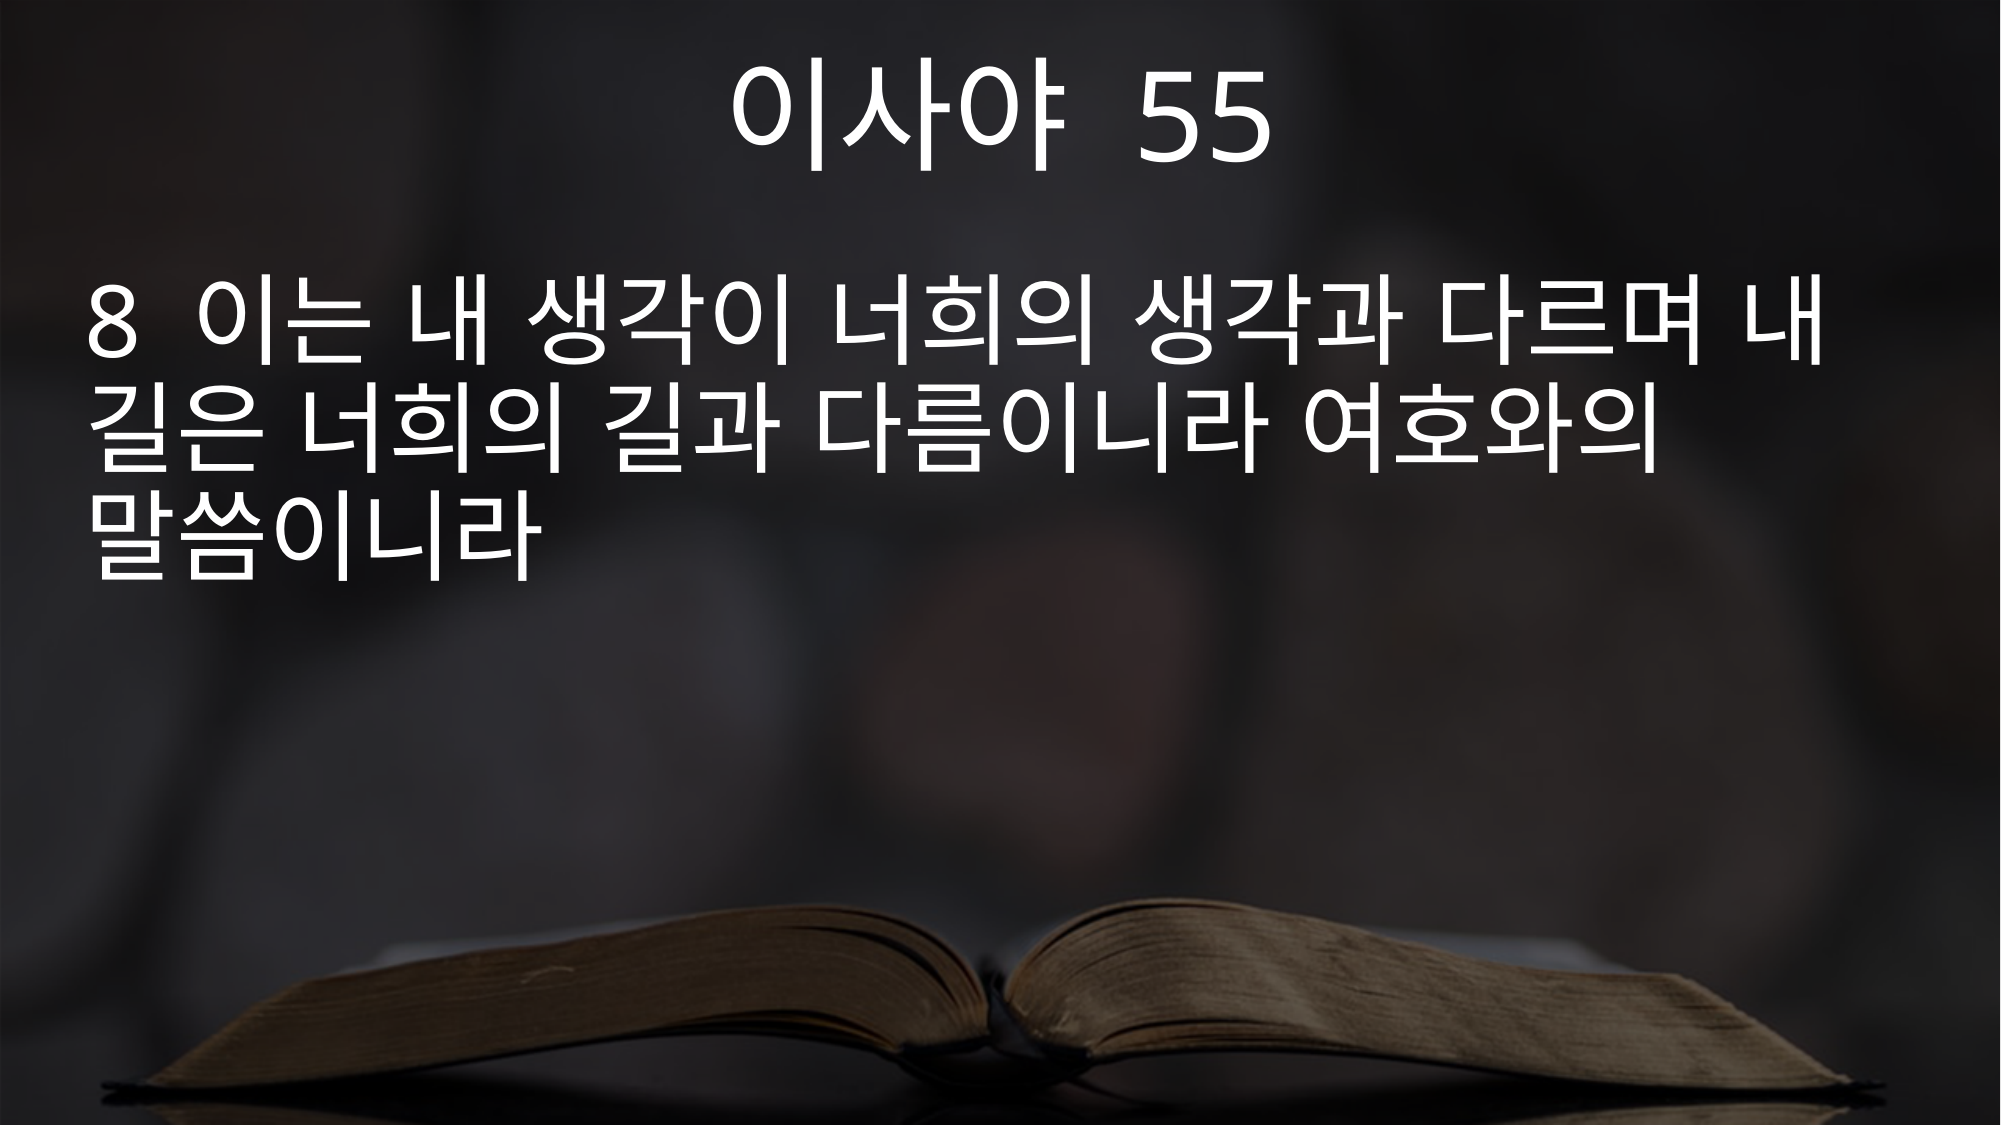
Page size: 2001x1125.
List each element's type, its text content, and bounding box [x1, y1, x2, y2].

picture [0, 0, 2001, 1125]
footer 이사야 55 [0, 32, 2000, 192]
list 8 이는 내 생각이 너희의 생각과 다르며 내 길은 너희의 길과 다름이니라 여호와의 말씀이니라 [69, 263, 1953, 423]
